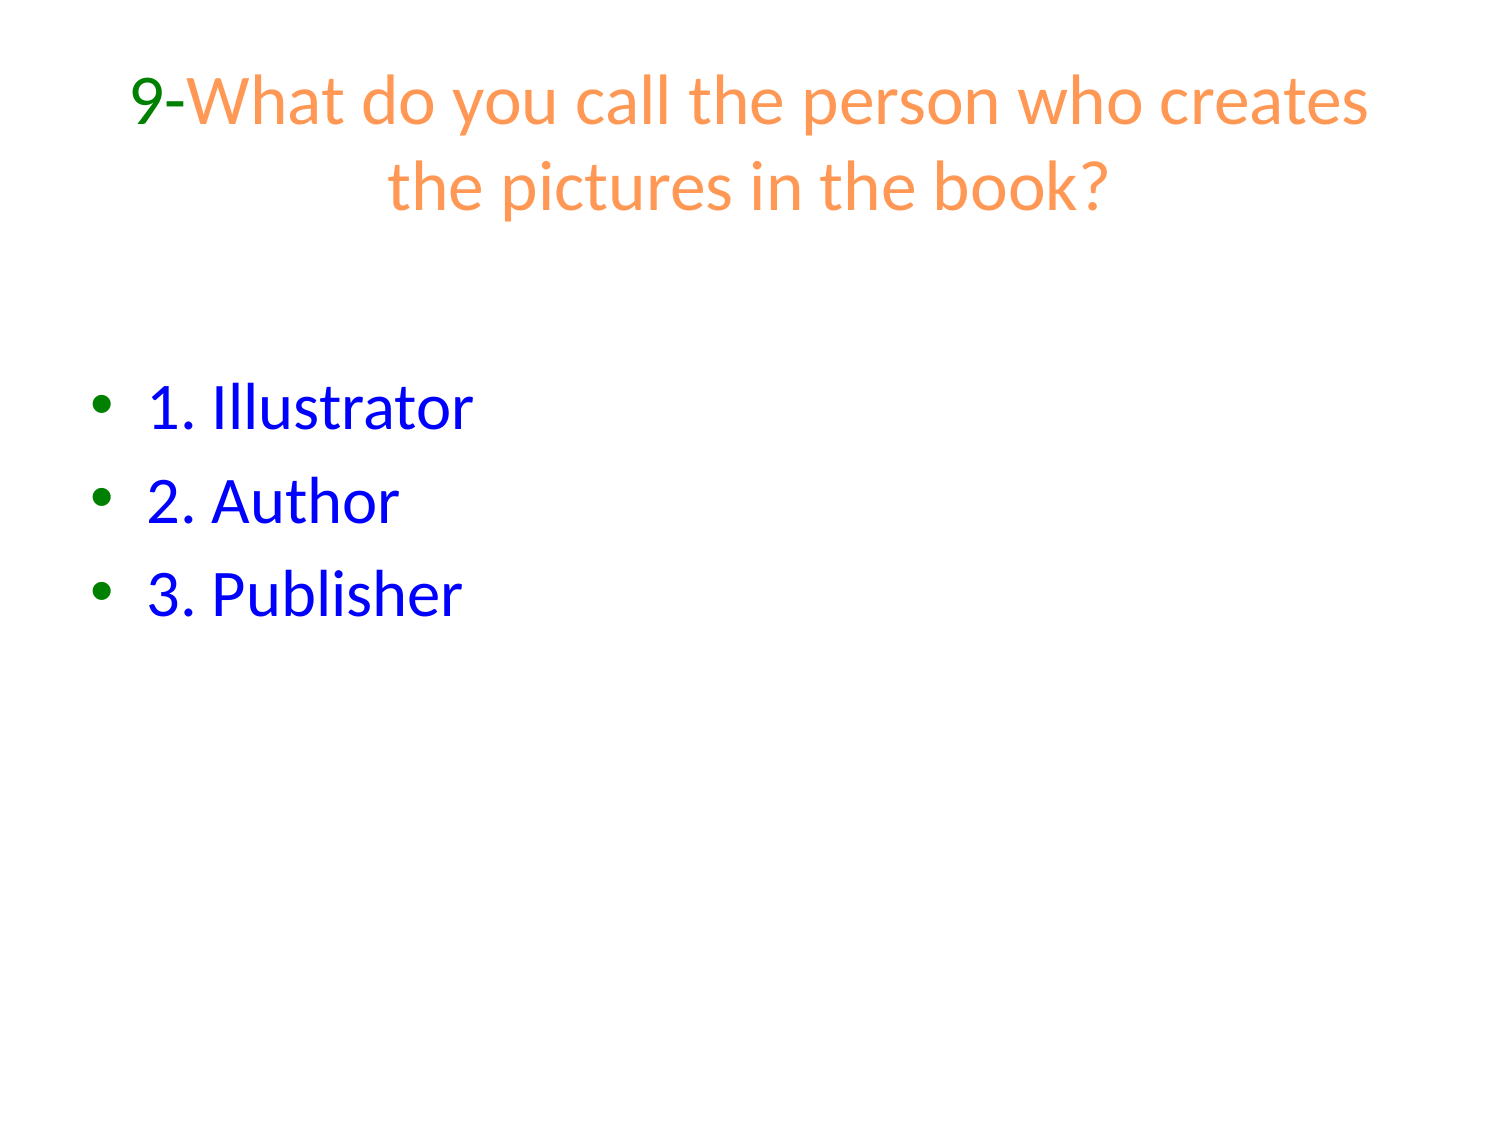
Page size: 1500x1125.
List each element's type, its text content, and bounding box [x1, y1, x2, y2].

title 9-What do you call the person who creates the pictures in the book? [75, 45, 1425, 233]
list 1. Illustrator 2. Author 3. Publisher [75, 262, 1425, 1005]
